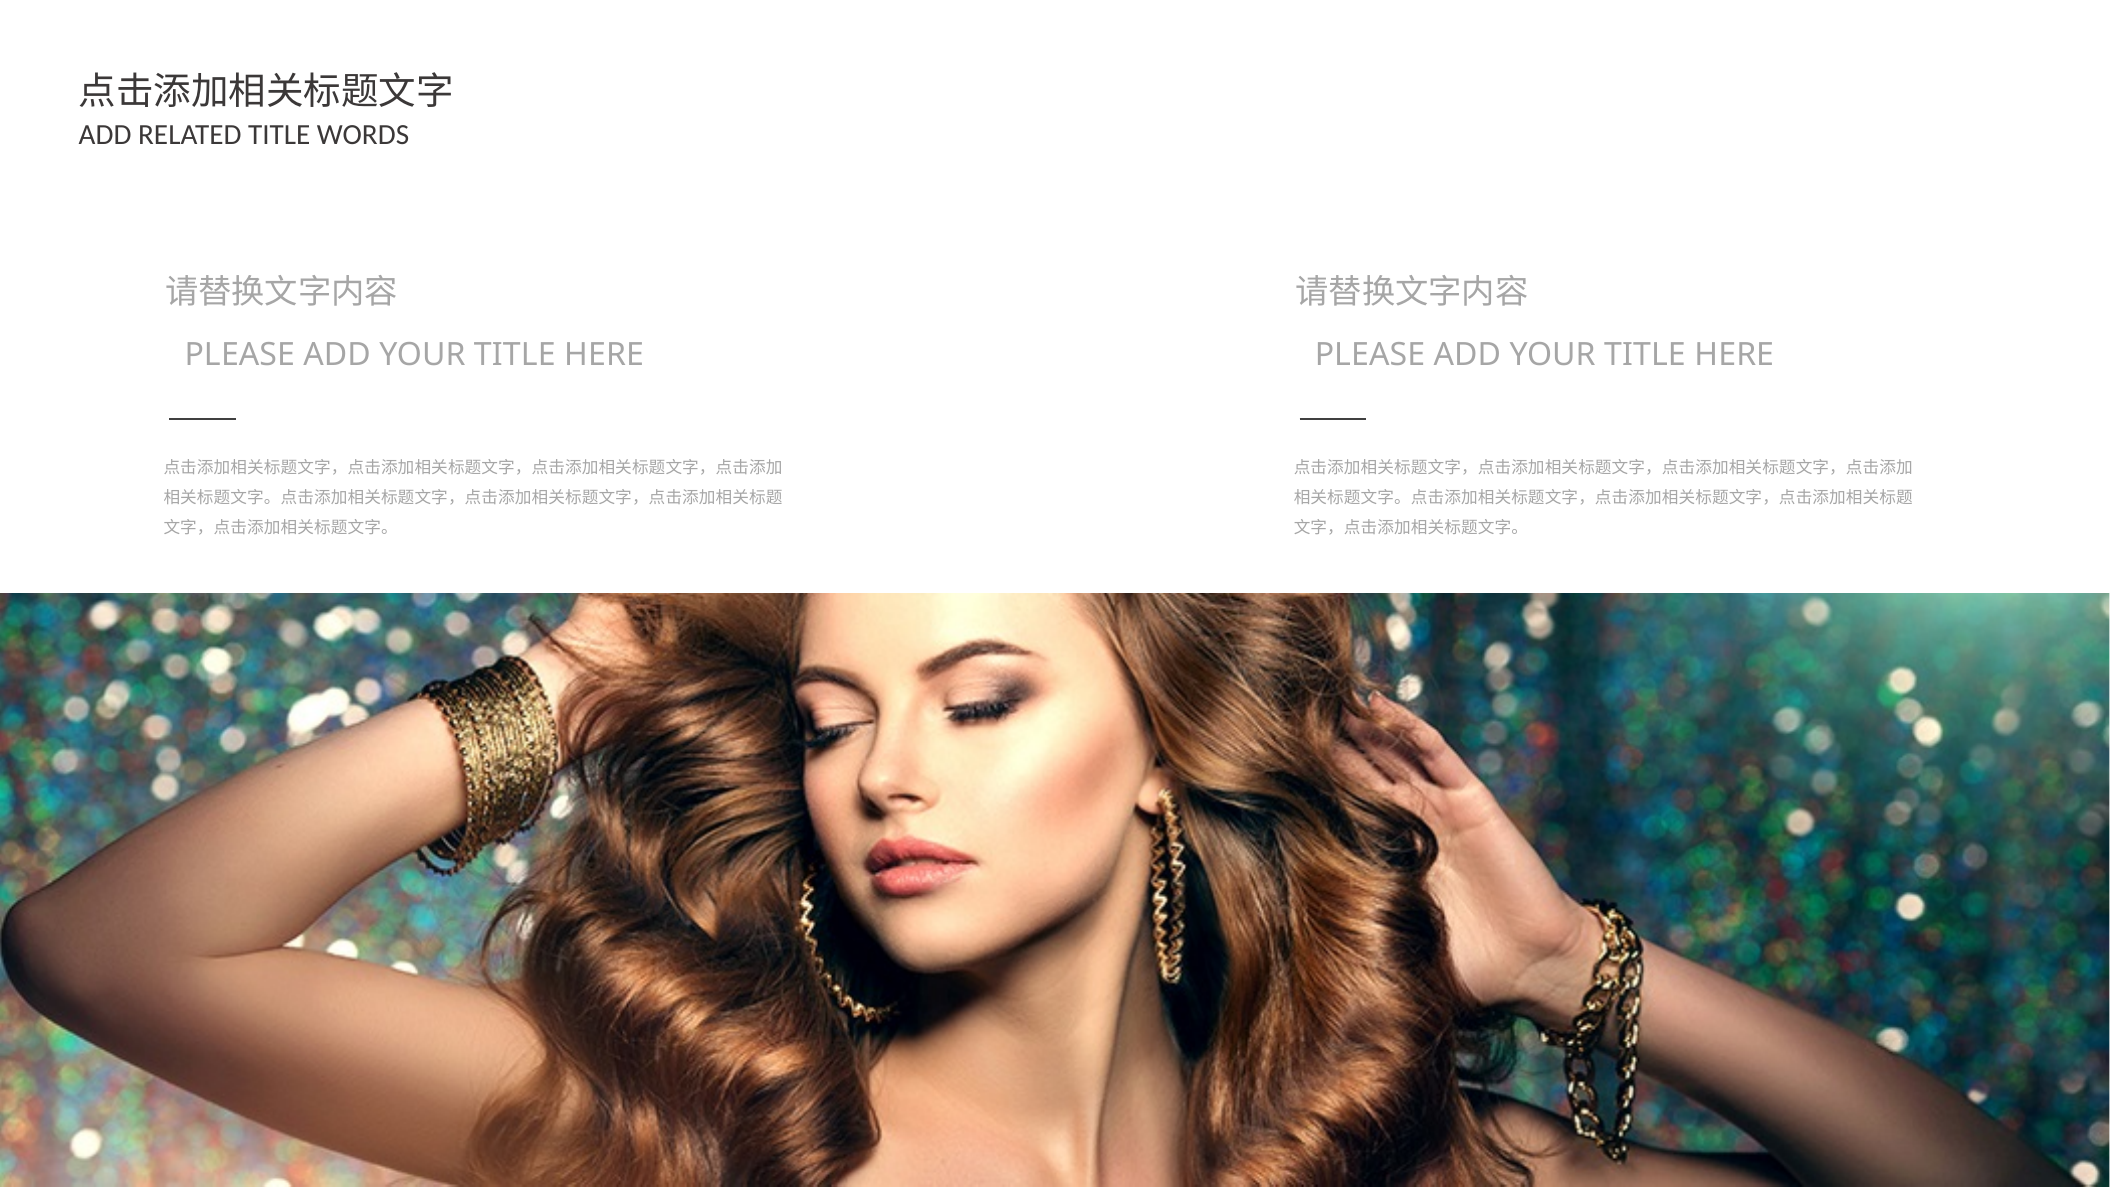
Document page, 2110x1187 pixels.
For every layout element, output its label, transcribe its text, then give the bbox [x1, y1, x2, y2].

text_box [148, 262, 799, 542]
text_box ADD RELATED TITLE WORDS [62, 107, 426, 159]
text_box 点击添加相关标题文字 [62, 59, 470, 121]
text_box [1279, 262, 1929, 542]
text_box [0, 592, 2110, 1187]
